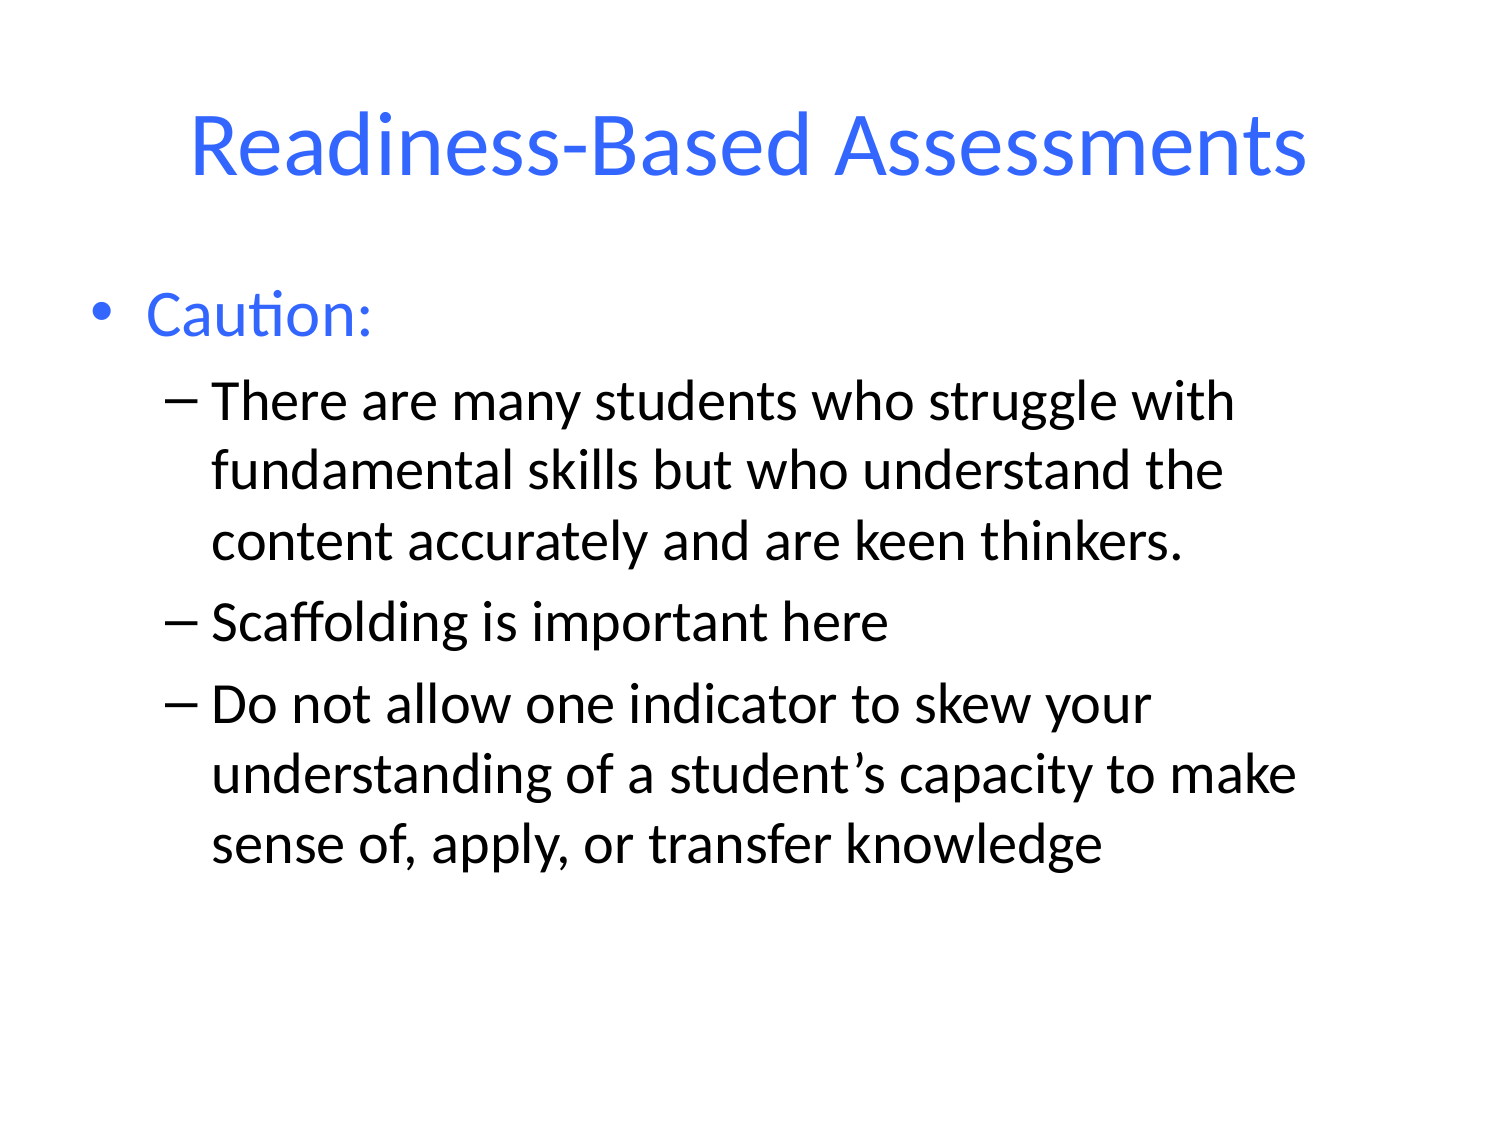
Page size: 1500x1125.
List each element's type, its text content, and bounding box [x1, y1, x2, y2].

title Readiness-Based Assessments [75, 45, 1425, 233]
list Caution: There are many students who struggle with fundamental skills but who understand the content accurately and are keen thinkers. Scaffolding is important here Do not allow one indicator to skew your understanding of a student’s capacity to make sense of, apply, or transfer knowledge [75, 262, 1425, 1005]
